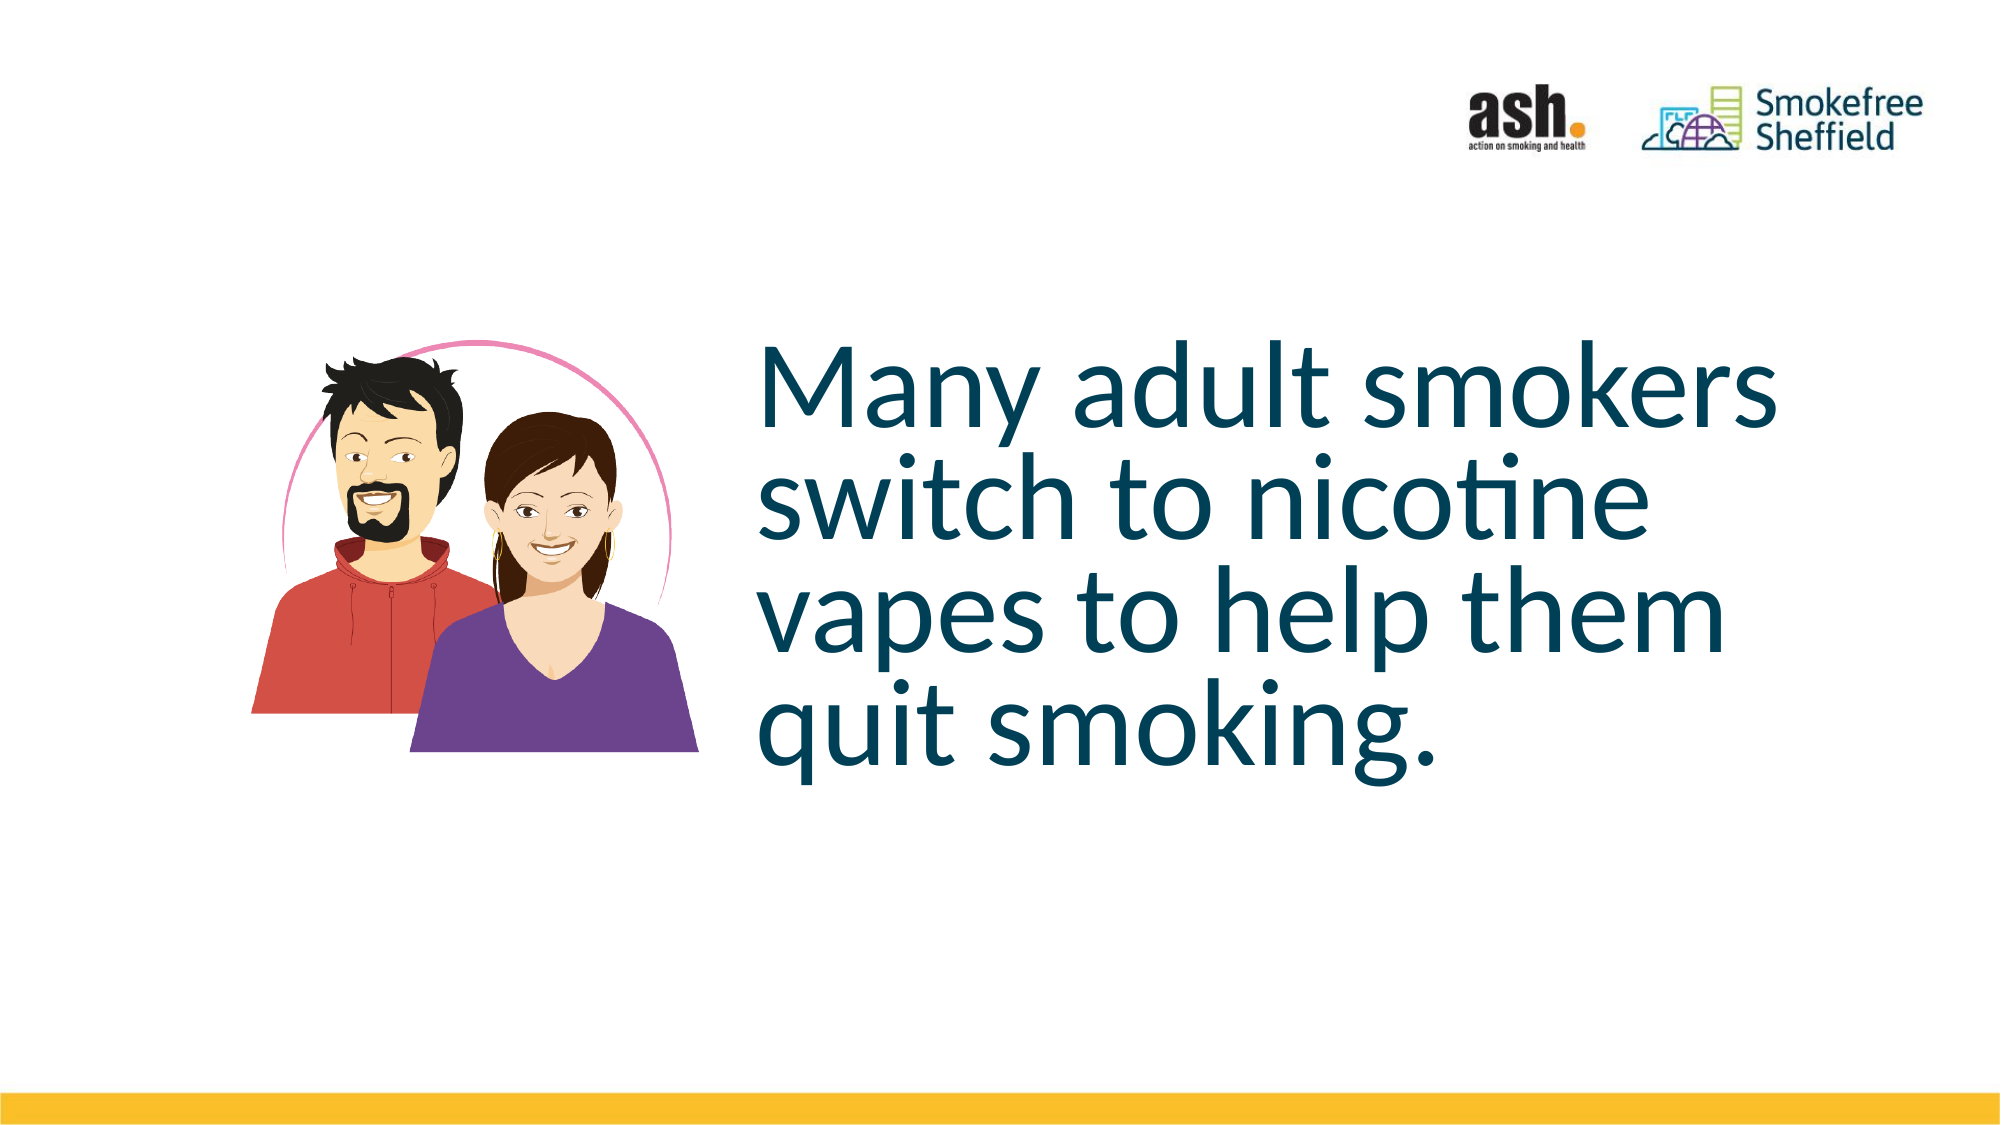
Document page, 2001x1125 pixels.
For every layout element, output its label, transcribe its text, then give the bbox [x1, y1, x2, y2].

text_box Many adult smokers switch to nicotine vapes to help them quit smoking. [745, 326, 1849, 799]
picture [0, 0, 2000, 1125]
